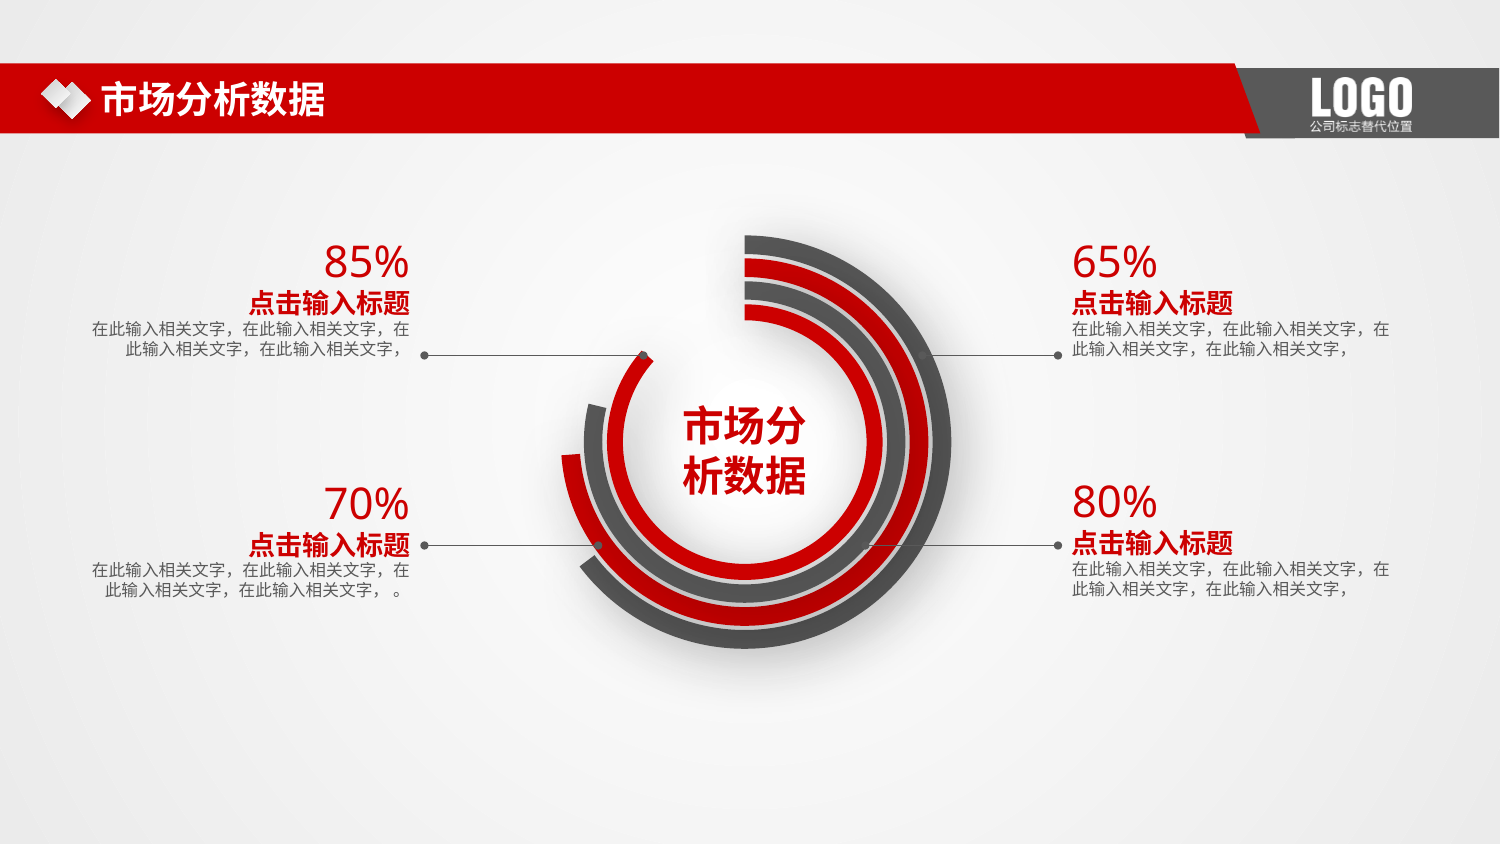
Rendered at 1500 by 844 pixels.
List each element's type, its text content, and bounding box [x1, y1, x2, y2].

text_box [636, 348, 648, 353]
text_box [742, 233, 789, 250]
text_box [660, 554, 829, 583]
picture [1310, 77, 1412, 132]
text_box 市场分析数据 [89, 69, 338, 127]
text_box [742, 256, 791, 273]
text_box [1056, 225, 1412, 608]
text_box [430, 355, 1051, 546]
text_box [742, 302, 853, 353]
text_box [742, 279, 795, 302]
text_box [70, 225, 425, 610]
